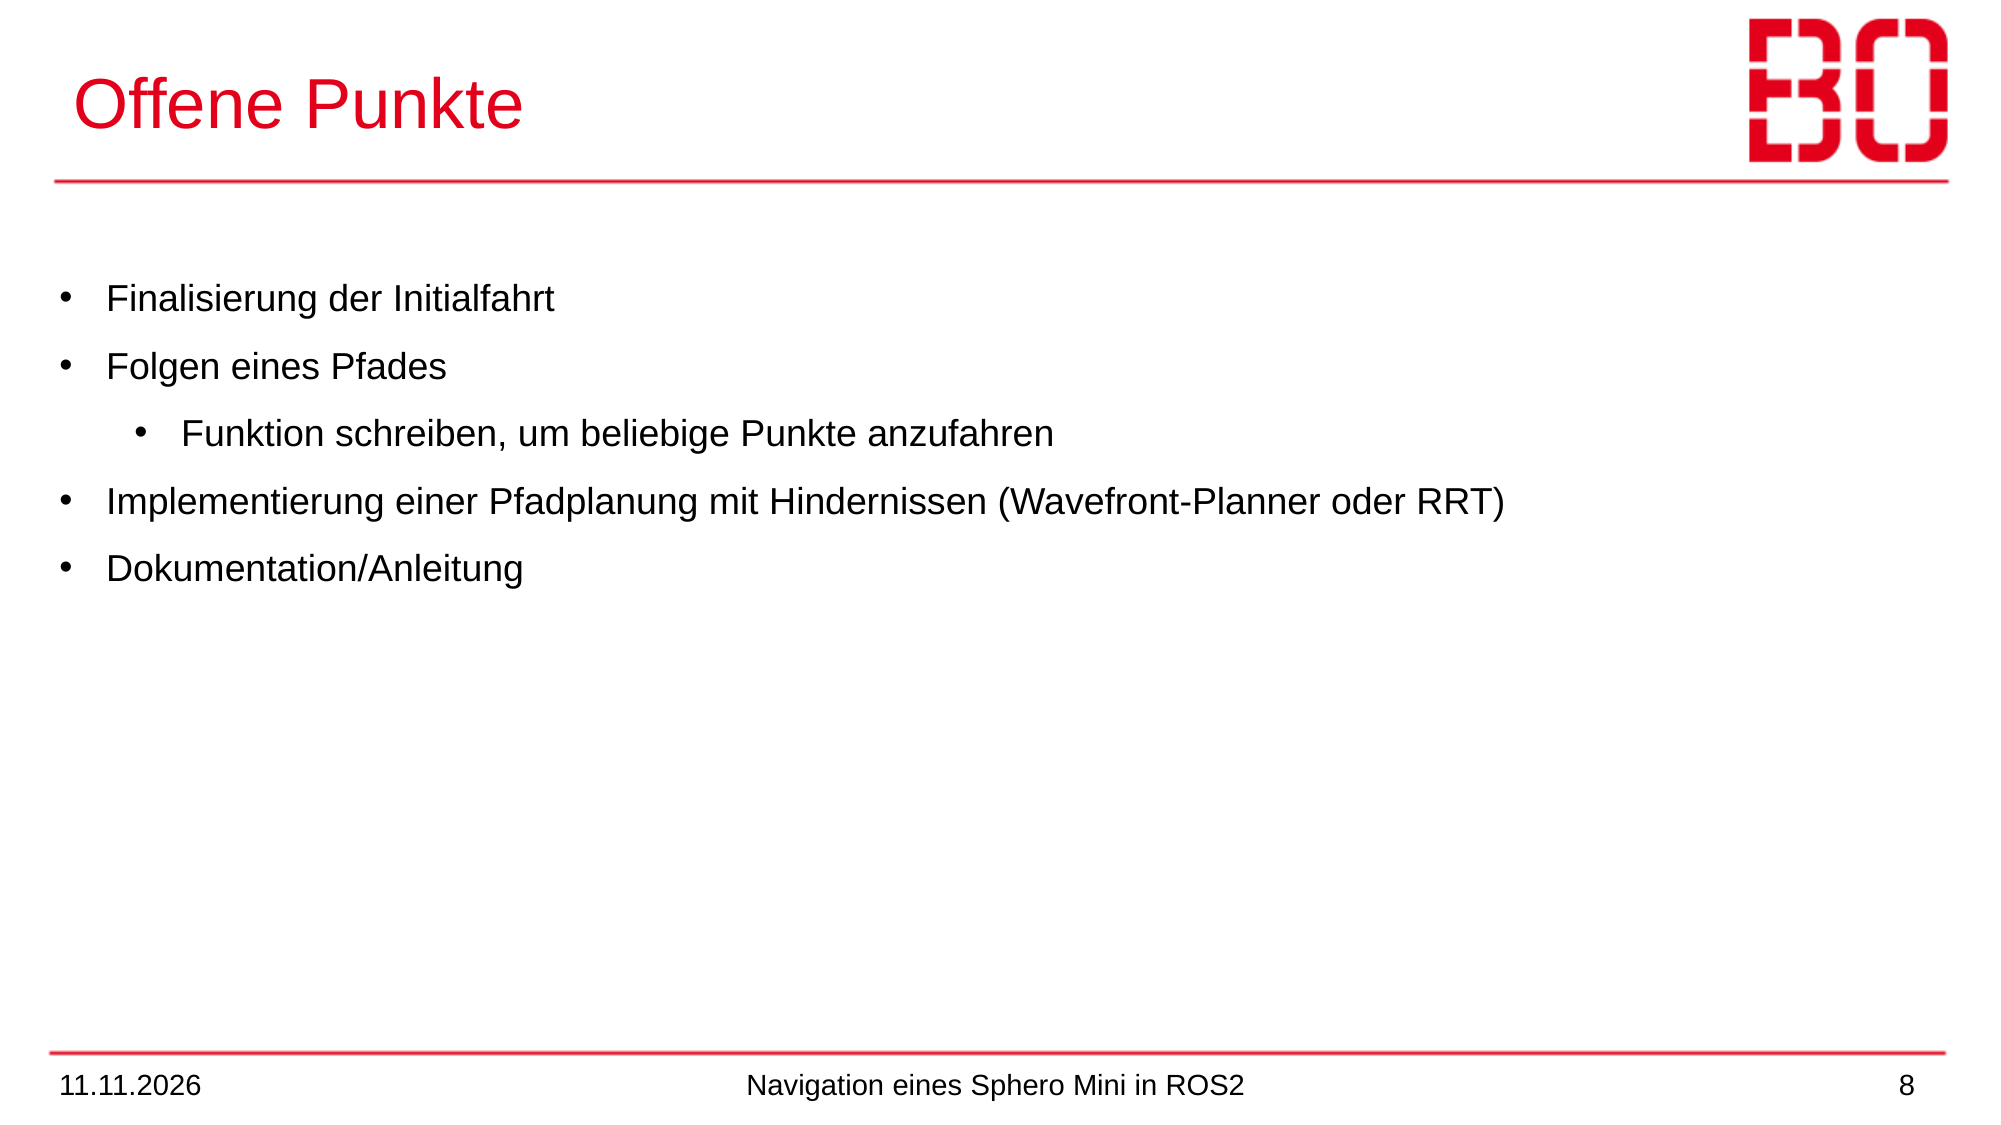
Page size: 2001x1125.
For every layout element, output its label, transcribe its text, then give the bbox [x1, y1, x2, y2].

picture [13, 0, 1987, 189]
picture [44, 1041, 1956, 1059]
text_box 09.05.2023 [44, 1059, 228, 1109]
text_box Finalisierung der Initialfahrt Folgen eines Pfades Funktion schreiben, um beliebige Punkte anzufahren Implementierung einer Pfadplanung mit Hindernissen (Wavefront-Planner oder RRT) Dokumentation/Anleitung [44, 244, 1942, 597]
text_box Navigation eines Sphero Mini in ROS2 [694, 1059, 1306, 1109]
text_box 8 [1884, 1059, 1956, 1109]
